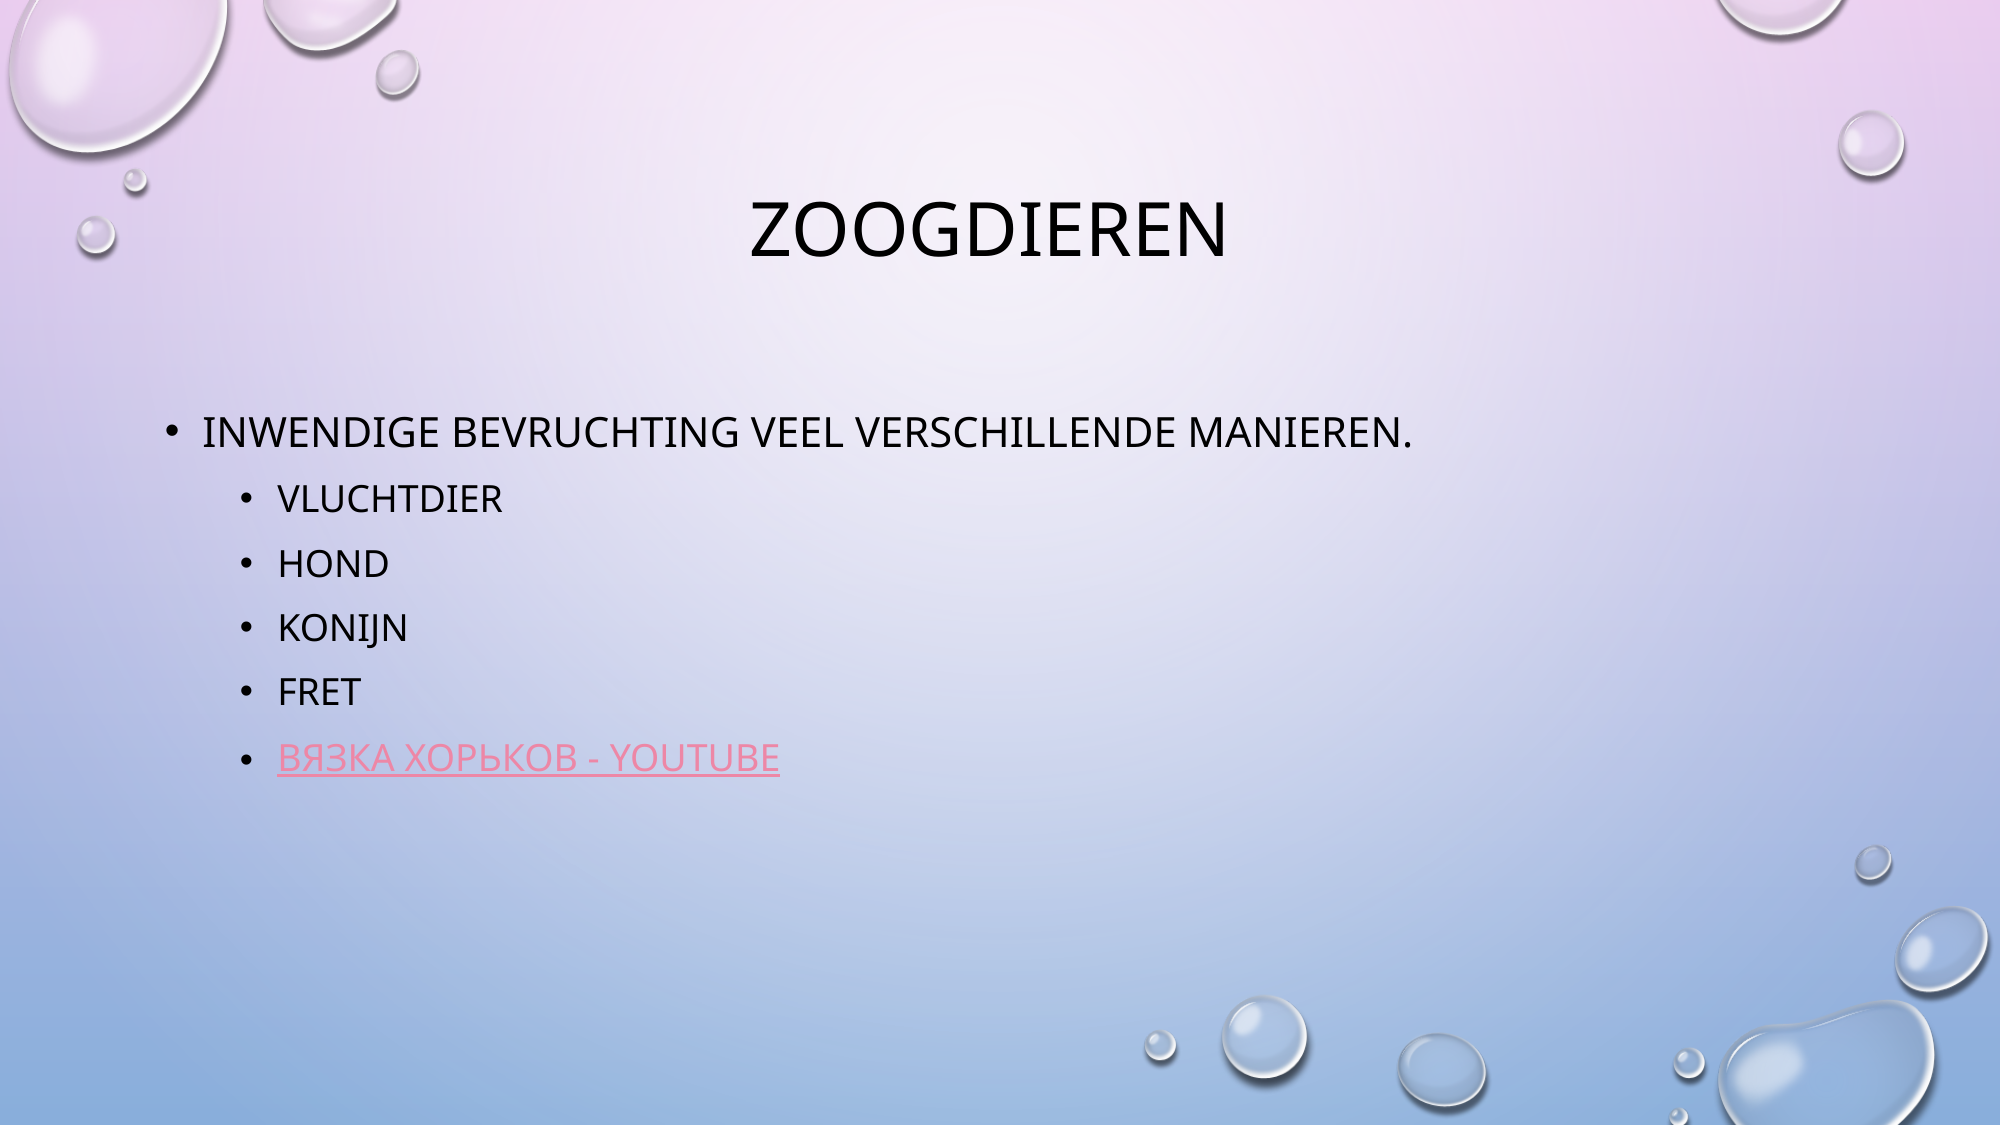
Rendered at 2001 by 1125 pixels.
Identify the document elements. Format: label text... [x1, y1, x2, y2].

list Inwendige bevruchting veel verschillende manieren. Vluchtdier Hond Konijn Fret Вязка хорьков - YouTube [149, 388, 1850, 950]
picture [0, 0, 2000, 1125]
title Zoogdieren [149, 101, 1851, 364]
